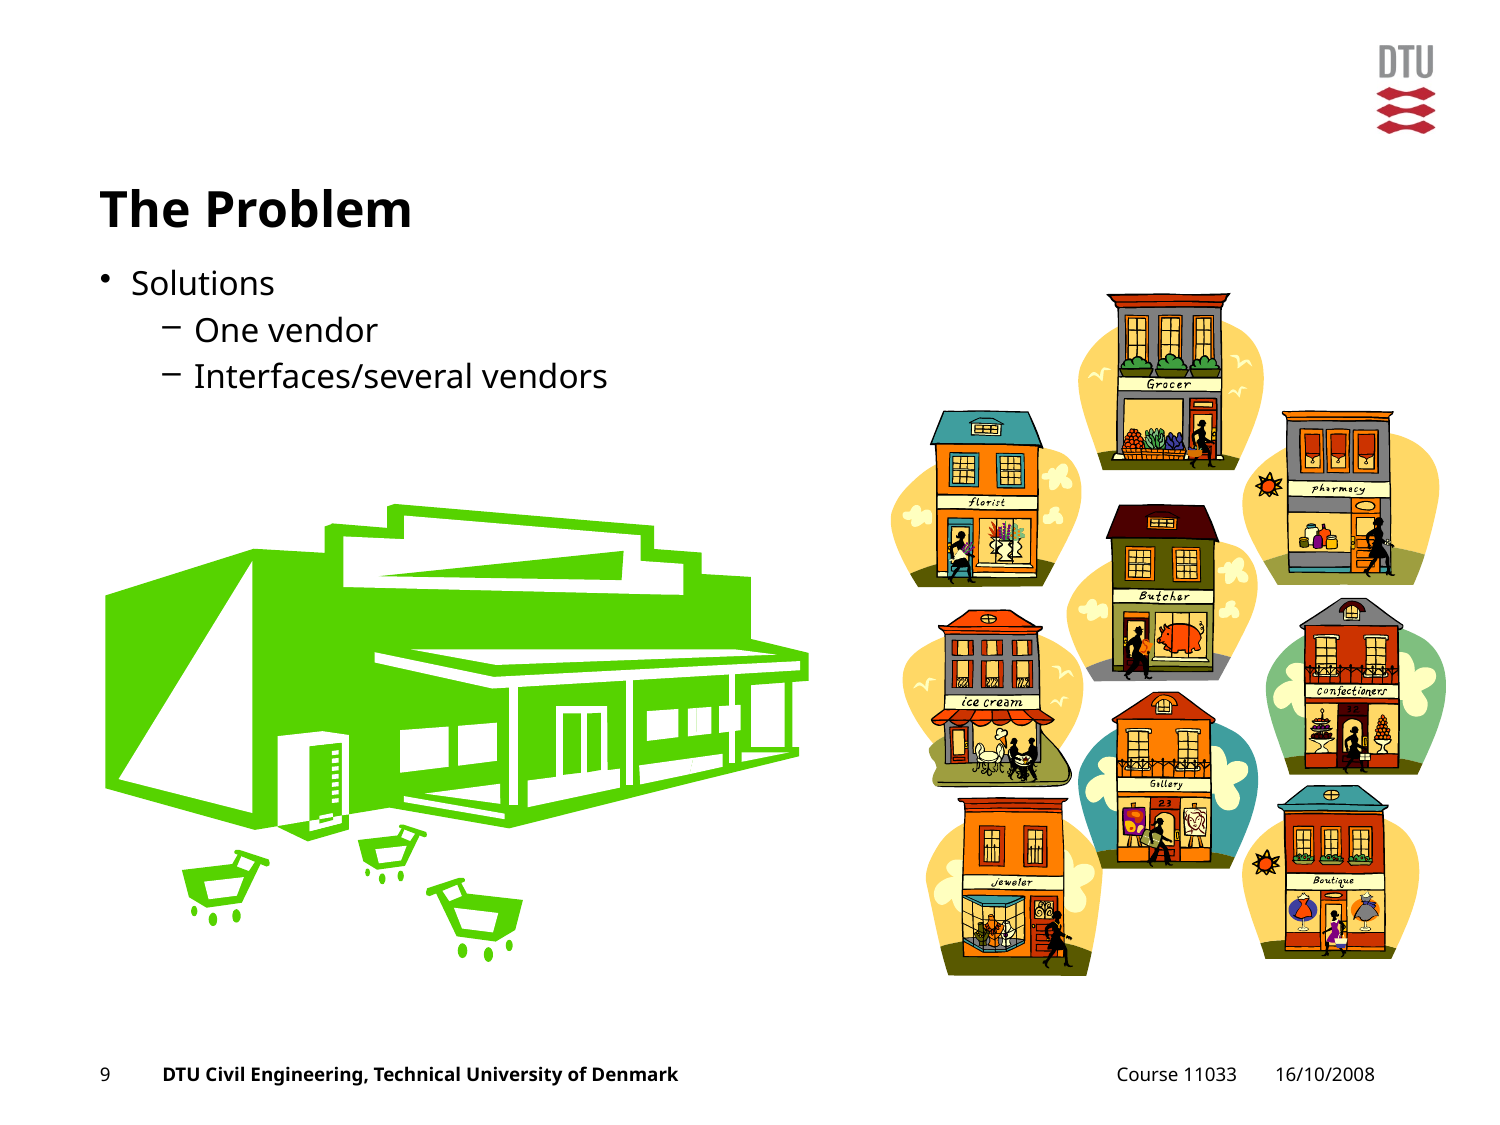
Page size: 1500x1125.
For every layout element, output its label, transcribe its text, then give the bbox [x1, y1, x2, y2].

picture [1356, 45, 1436, 134]
list Solutions One vendor Interfaces/several vendors [99, 262, 1376, 1012]
picture [1265, 597, 1447, 775]
title The Problem [99, 49, 1376, 238]
picture [890, 292, 1441, 976]
picture [105, 503, 809, 963]
